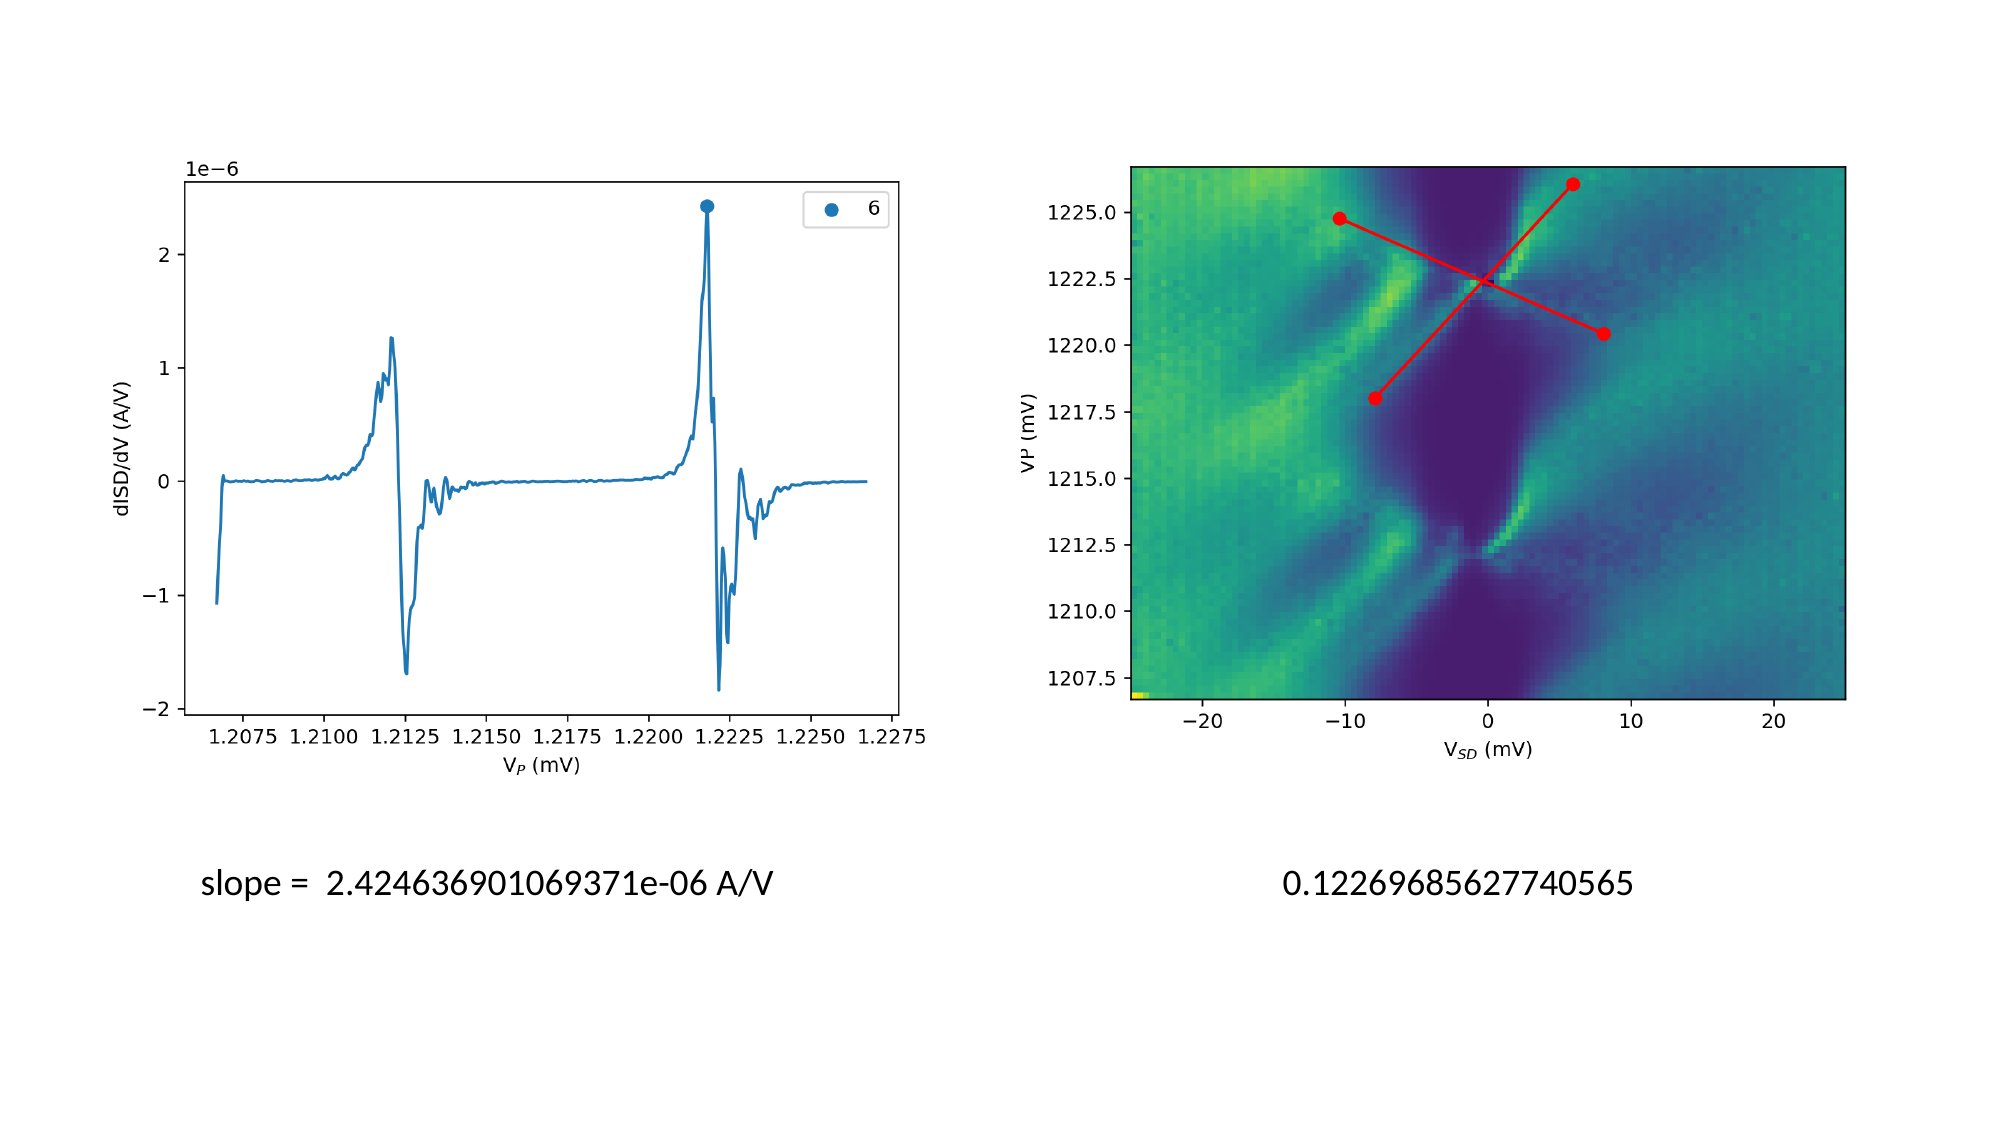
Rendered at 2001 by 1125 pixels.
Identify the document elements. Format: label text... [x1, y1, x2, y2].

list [1021, 148, 1863, 769]
picture [87, 148, 935, 779]
text_box 0.12269685627740565 [1267, 850, 1656, 911]
text_box slope = 2.424636901069371e-06 A/V [185, 850, 1186, 911]
